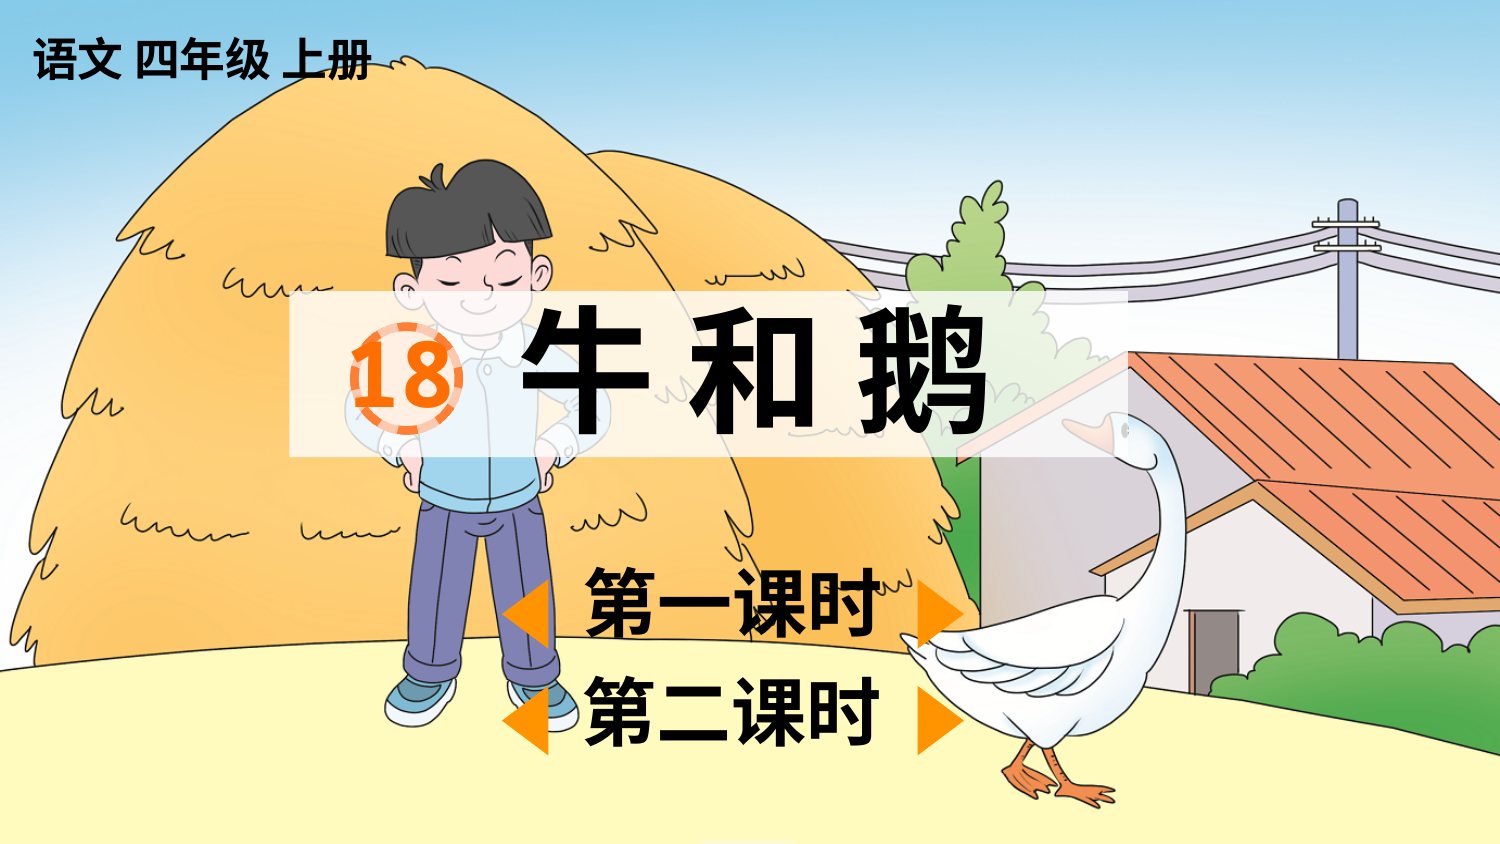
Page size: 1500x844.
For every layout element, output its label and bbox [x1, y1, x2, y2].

text_box [338, 308, 472, 445]
picture [0, 0, 1500, 844]
